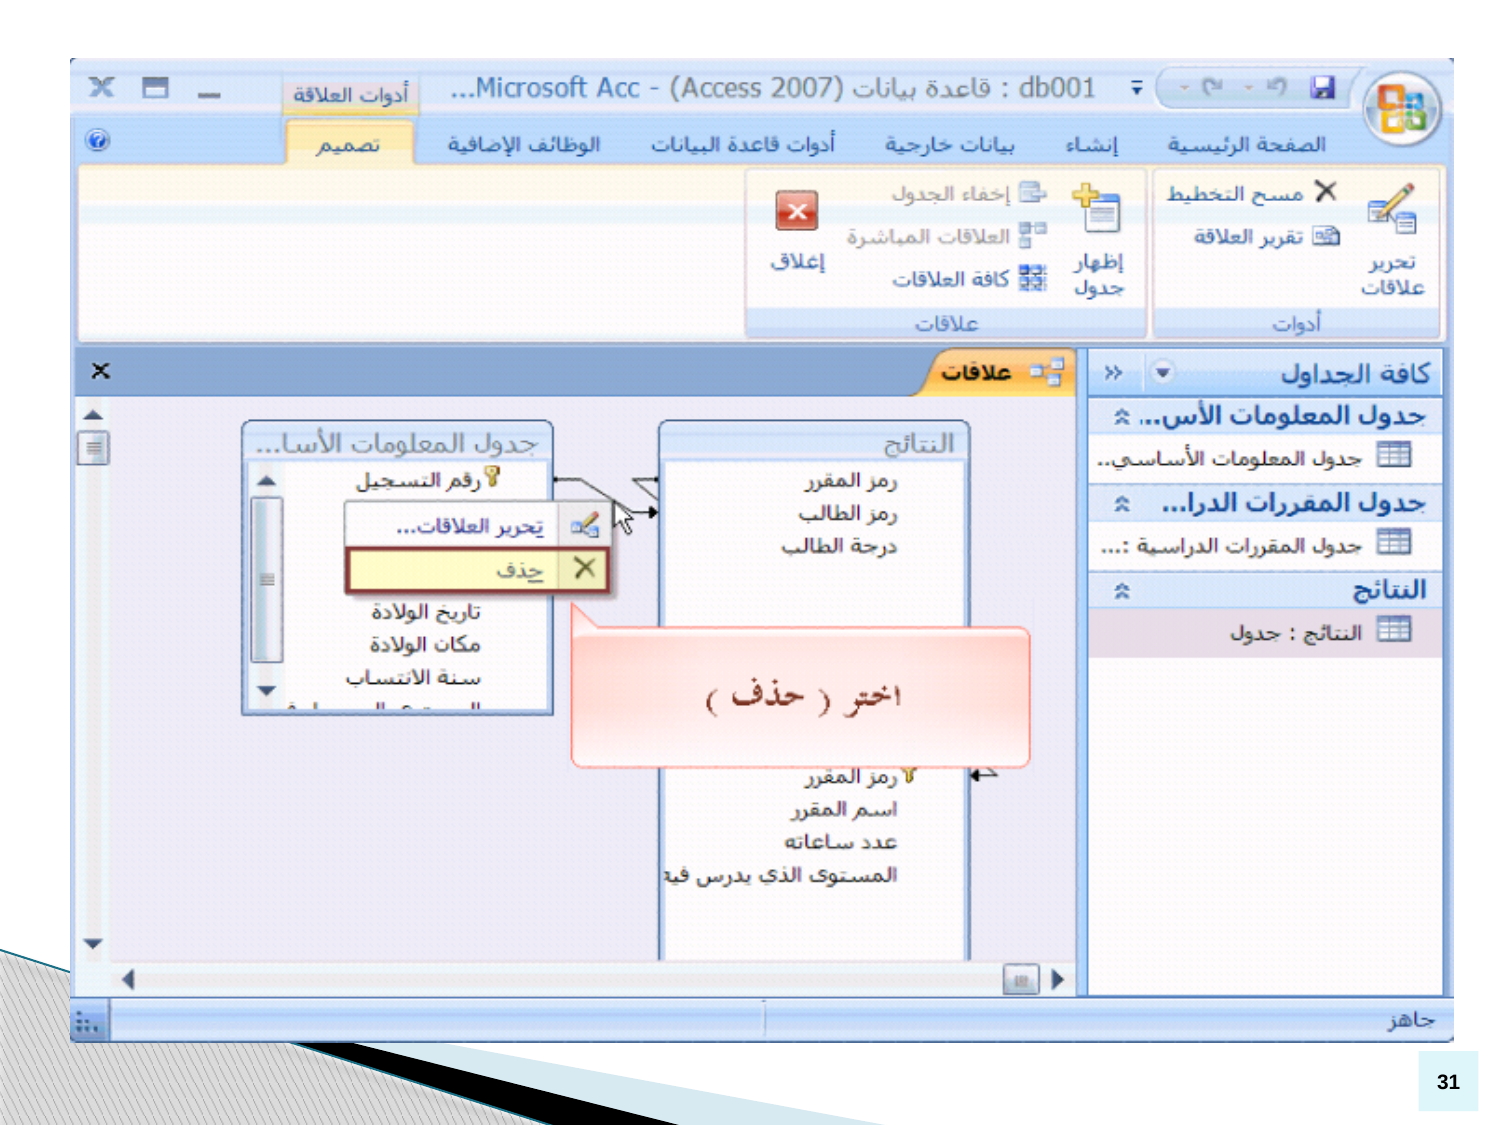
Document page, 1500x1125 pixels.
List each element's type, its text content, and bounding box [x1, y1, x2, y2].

picture [70, 58, 1454, 1044]
slide_number 31 [1418, 1051, 1479, 1112]
